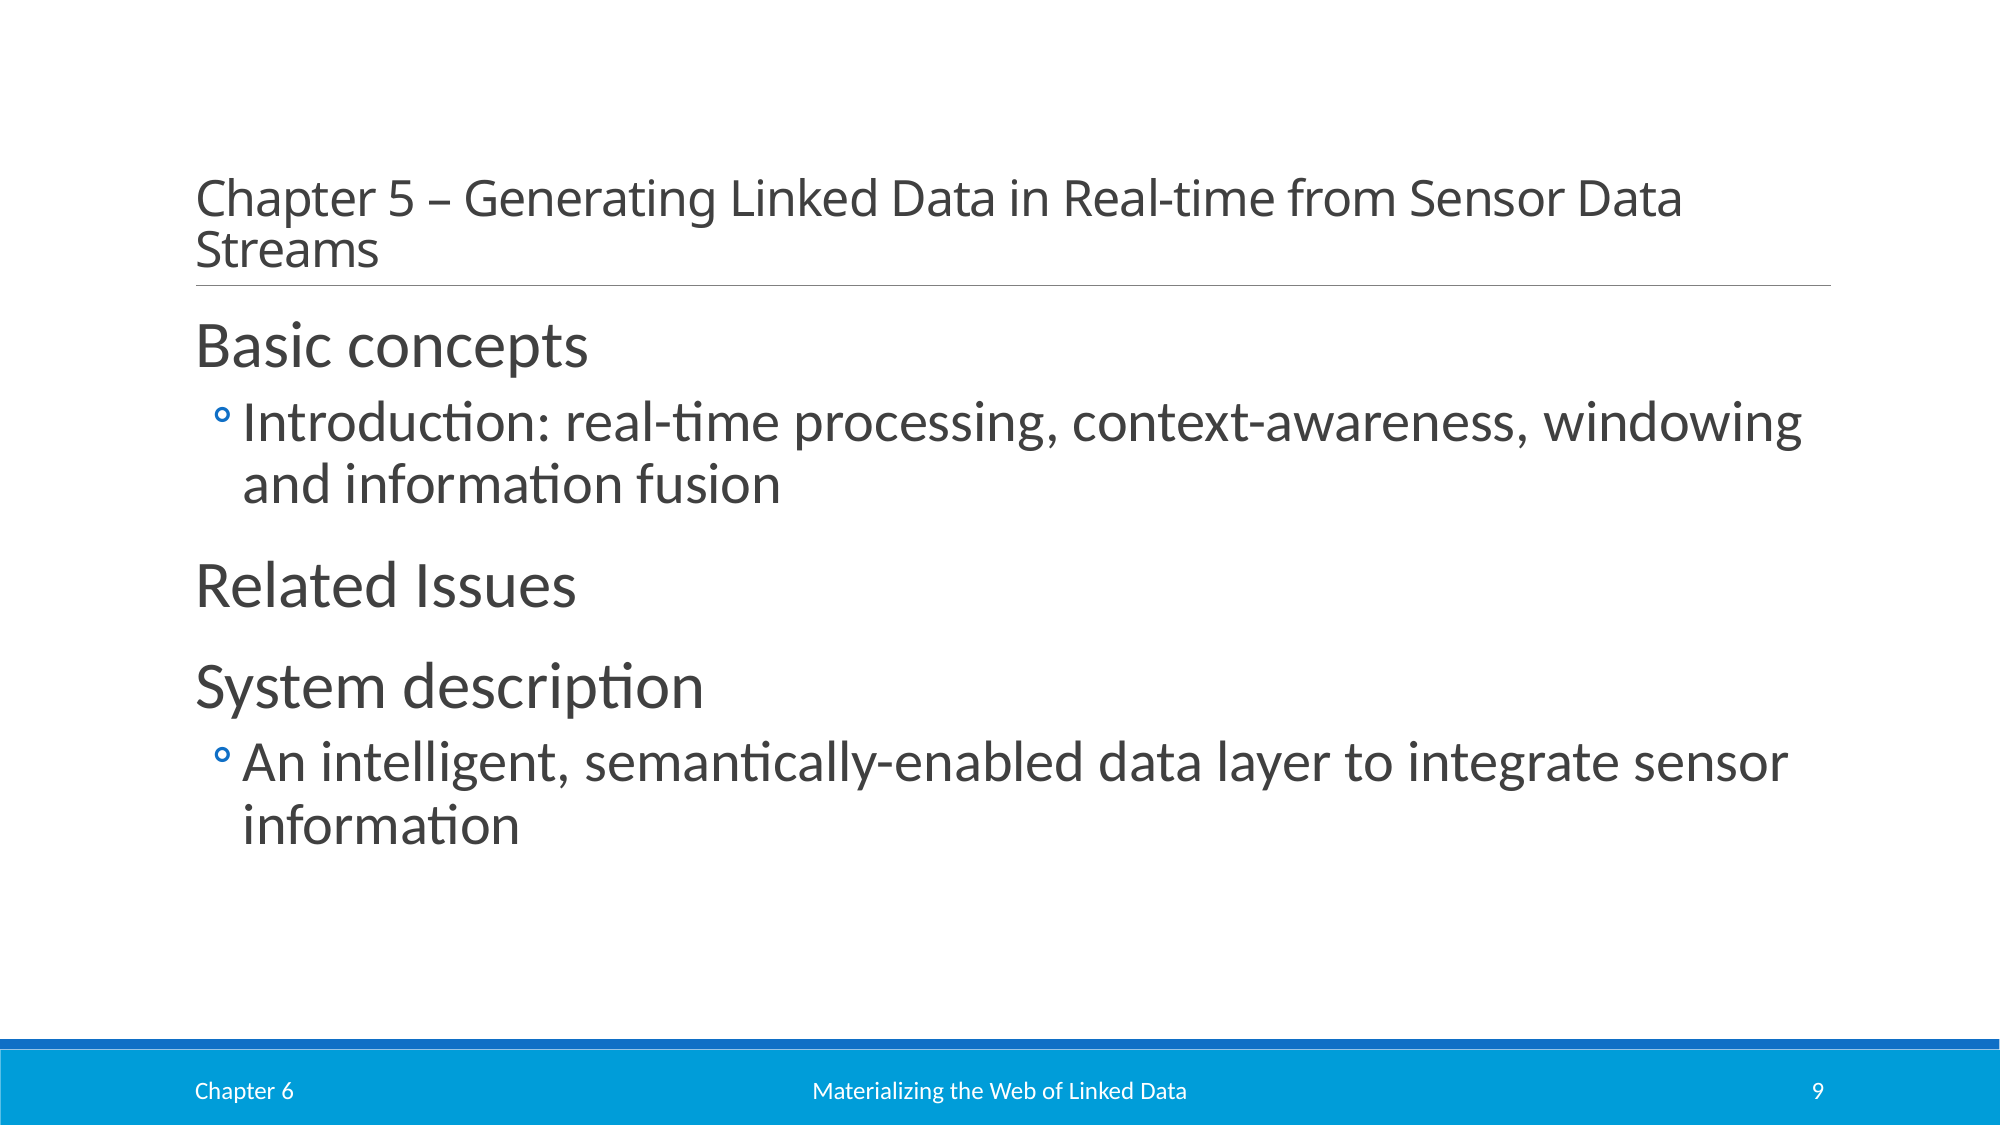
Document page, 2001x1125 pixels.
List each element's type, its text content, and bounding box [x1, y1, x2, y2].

title Chapter 5 – Generating Linked Data in Real-time from Sensor Data Streams [180, 47, 1830, 285]
slide_number Chapter 6 [180, 1059, 586, 1120]
footer Materializing the Web of Linked Data [604, 1059, 1396, 1120]
slide_number 9 [1624, 1059, 1840, 1120]
list Basic concepts Introduction: real-time processing, context-awareness, windowing and information fusion Related Issues System description An intelligent, semantically-enabled data layer to integrate sensor information [180, 302, 1830, 963]
